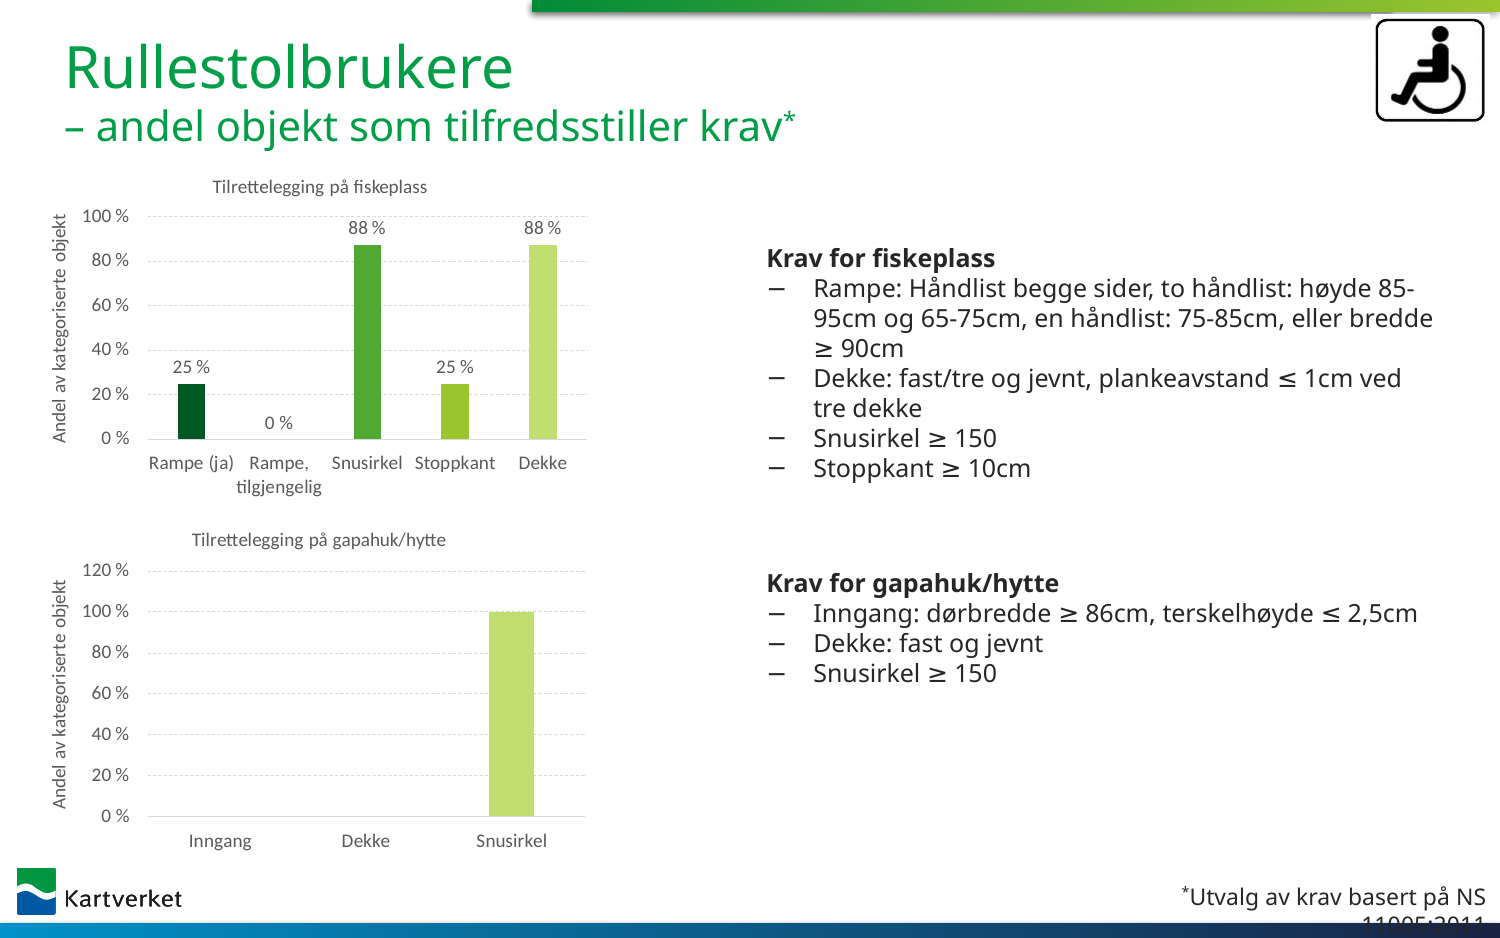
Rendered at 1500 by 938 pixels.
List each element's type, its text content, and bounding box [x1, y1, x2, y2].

text_box Rullestolbrukere – andel objekt som tilfredsstiller krav* [49, 29, 1431, 158]
text_box *Utvalg av krav basert på NS 11005:2011 [1068, 873, 1500, 938]
picture [41, 166, 598, 505]
text_box Krav for gapahuk/hytte Inngang: dørbredde ≥ 86cm, terskelhøyde ≤ 2,5cm Dekke: fast og jevnt Snusirkel ≥ 150 [751, 560, 1452, 695]
text_box Krav for fiskeplass Rampe: Håndlist begge sider, to håndlist: høyde 85-95cm og 65-75cm, en håndlist: 75-85cm, eller bredde ≥ 90cm Dekke: fast/tre og jevnt, plankeavstand ≤ 1cm ved tre dekke Snusirkel ≥ 150 Stoppkant ≥ 10cm [751, 235, 1452, 490]
picture [41, 520, 596, 859]
picture [1371, 13, 1491, 127]
